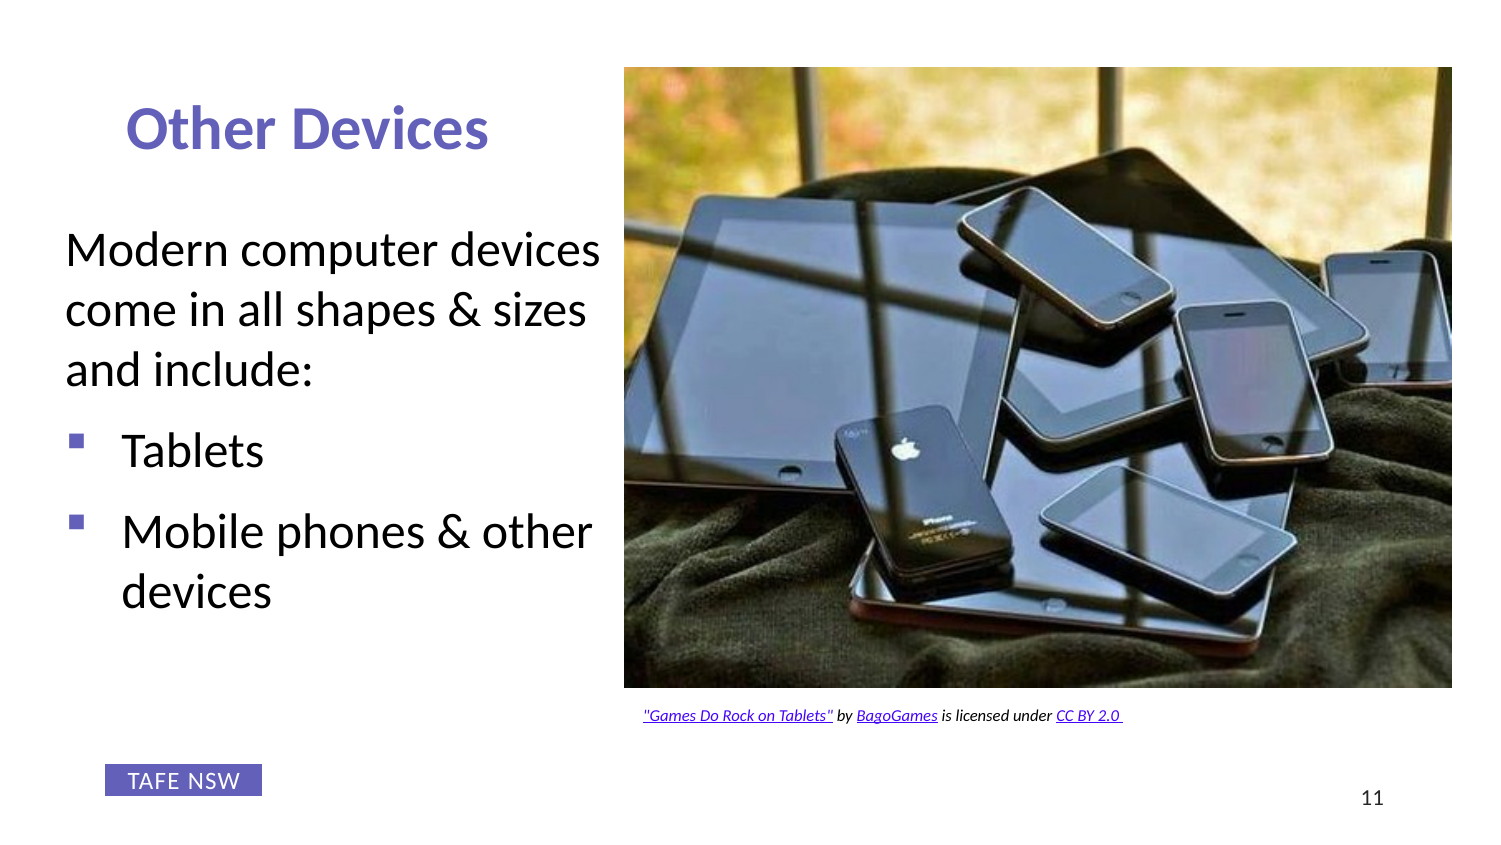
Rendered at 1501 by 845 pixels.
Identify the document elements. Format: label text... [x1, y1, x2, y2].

list Modern computer devices come in all shapes & sizes and include: Tablets Mobile phones & other devices [65, 209, 618, 671]
title Other Devices [125, 107, 618, 158]
slide_number 11 [1360, 783, 1435, 811]
text_box "Games Do Rock on Tablets" by BagoGames is licensed under CC BY 2.0 [628, 697, 1448, 732]
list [624, 67, 1452, 688]
